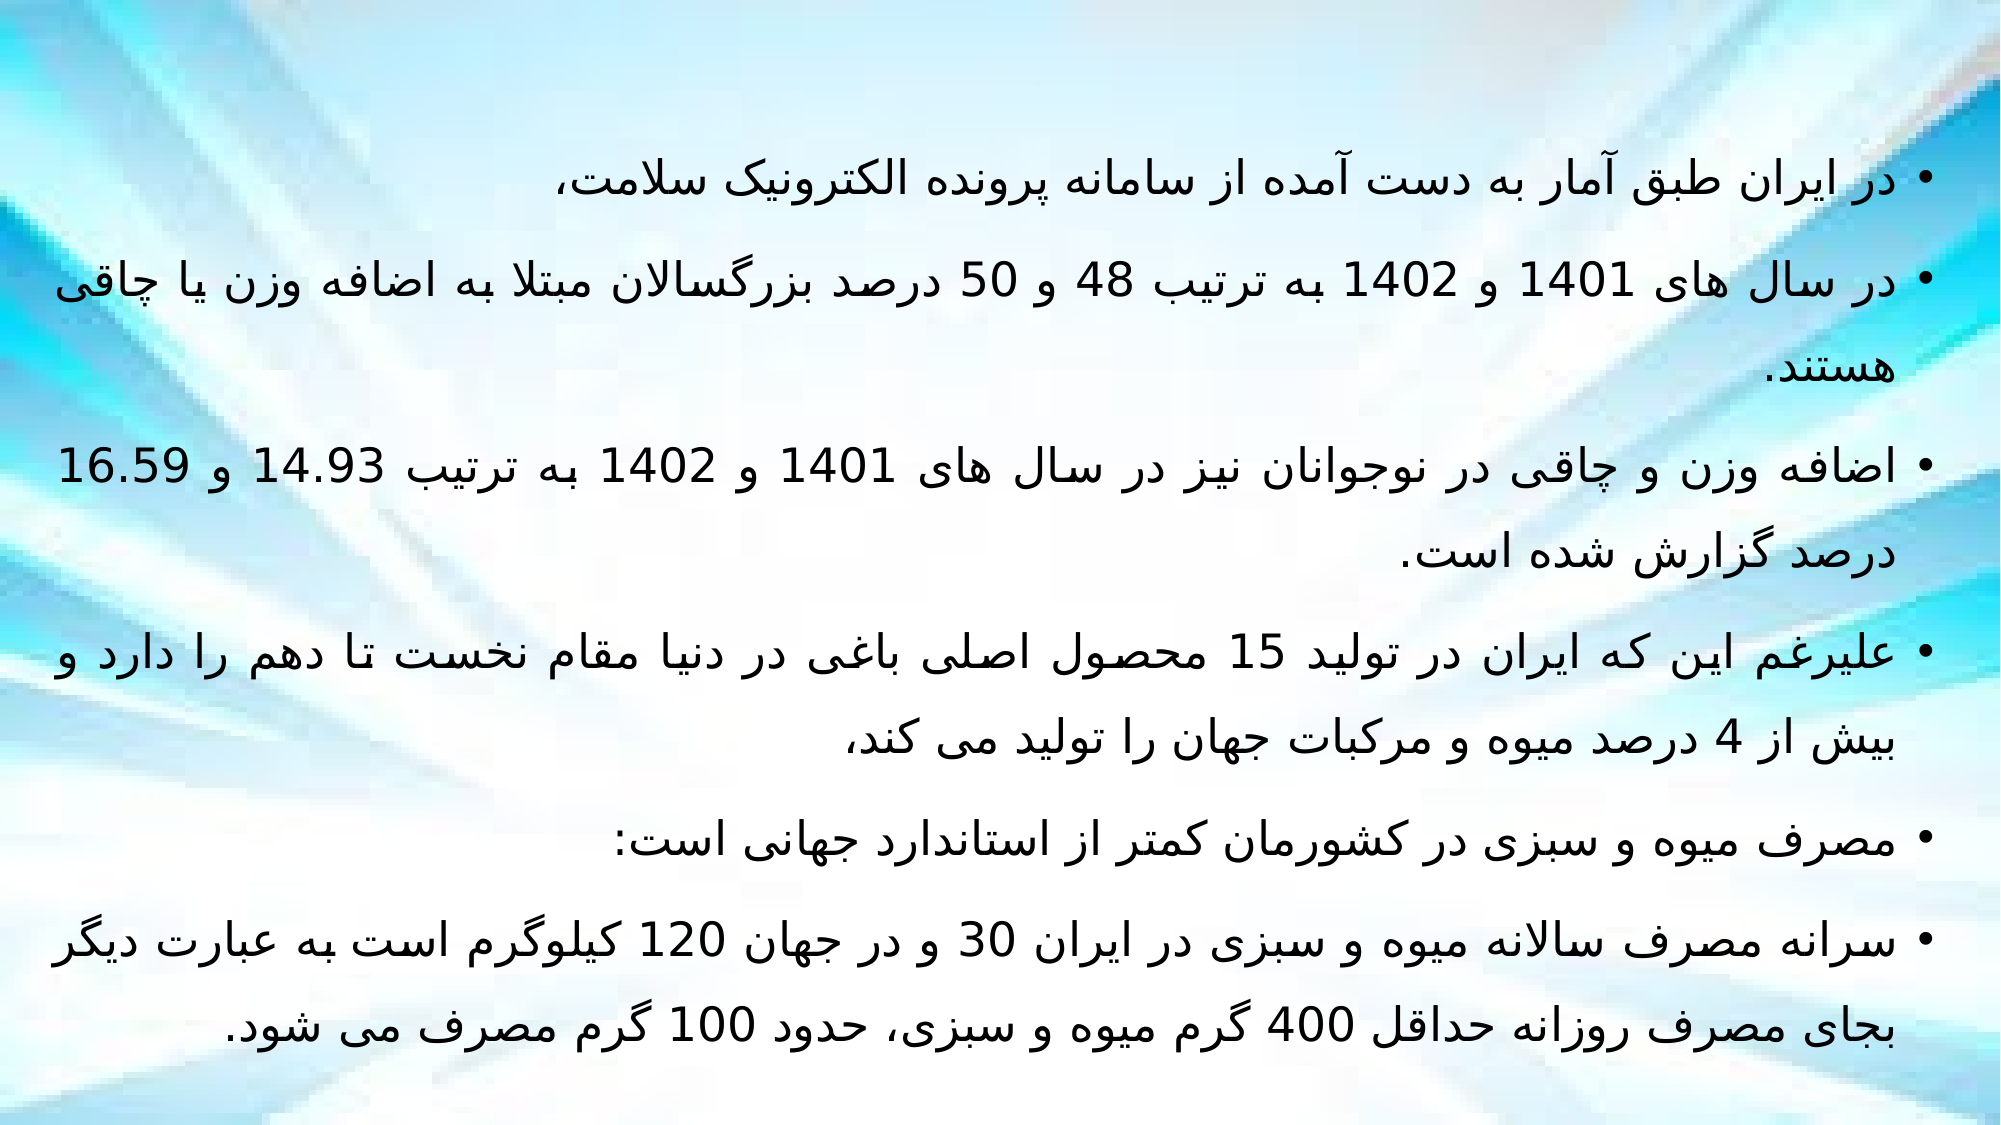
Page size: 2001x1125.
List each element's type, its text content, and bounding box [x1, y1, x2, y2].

picture [0, 0, 2001, 1125]
list در ایران طبق آمار به دست آمده از سامانه پرونده الکترونیک سلامت، در سال های 1401 و 1402 به ترتیب 48 و 50 درصد بزرگسالان مبتلا به اضافه وزن یا چاقی هستند. اضافه وزن و چاقی در نوجوانان نیز در سال های 1401 و 1402 به ترتیب 14.93 و 16.59 درصد گزارش شده است. علیرغم این که ایران در تولید 15 محصول اصلی باغی در دنیا مقام نخست تا دهم را دارد و بیش از 4 درصد میوه و مرکبات جهان را تولید می کند، مصرف میوه و سبزی در کشورمان کمتر از استاندارد جهانی است: سرانه مصرف سالانه میوه و سبزی در ایران 30 و در جهان 120 کیلوگرم است به عبارت دیگر بجای مصرف روزانه حداقل 400 گرم میوه و سبزی، حدود 100 گرم مصرف می شود. [38, 111, 1946, 1074]
